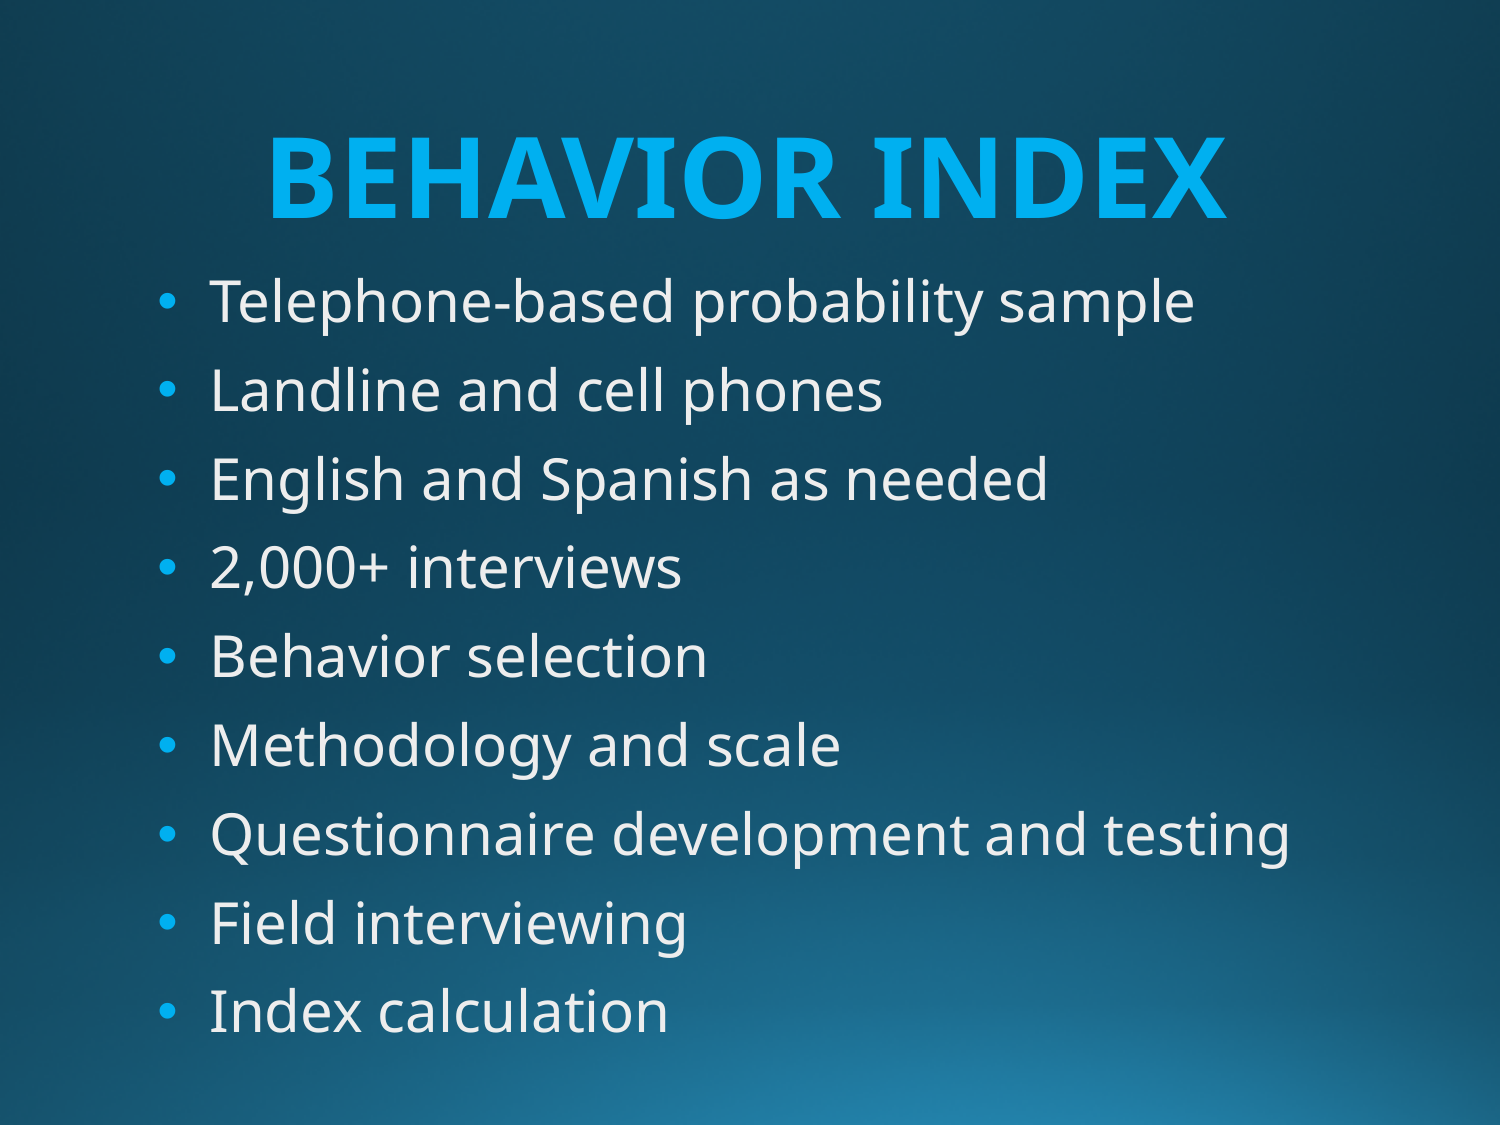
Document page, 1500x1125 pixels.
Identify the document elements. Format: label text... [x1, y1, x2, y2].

text_box Telephone-based probability sample Landline and cell phones English and Spanish as needed 2,000+ interviews Behavior selection Methodology and scale Questionnaire development and testing Field interviewing Index calculation [142, 264, 1402, 1061]
text_box BEHAVIOR INDEX [249, 98, 1243, 249]
picture [0, 0, 1500, 1125]
